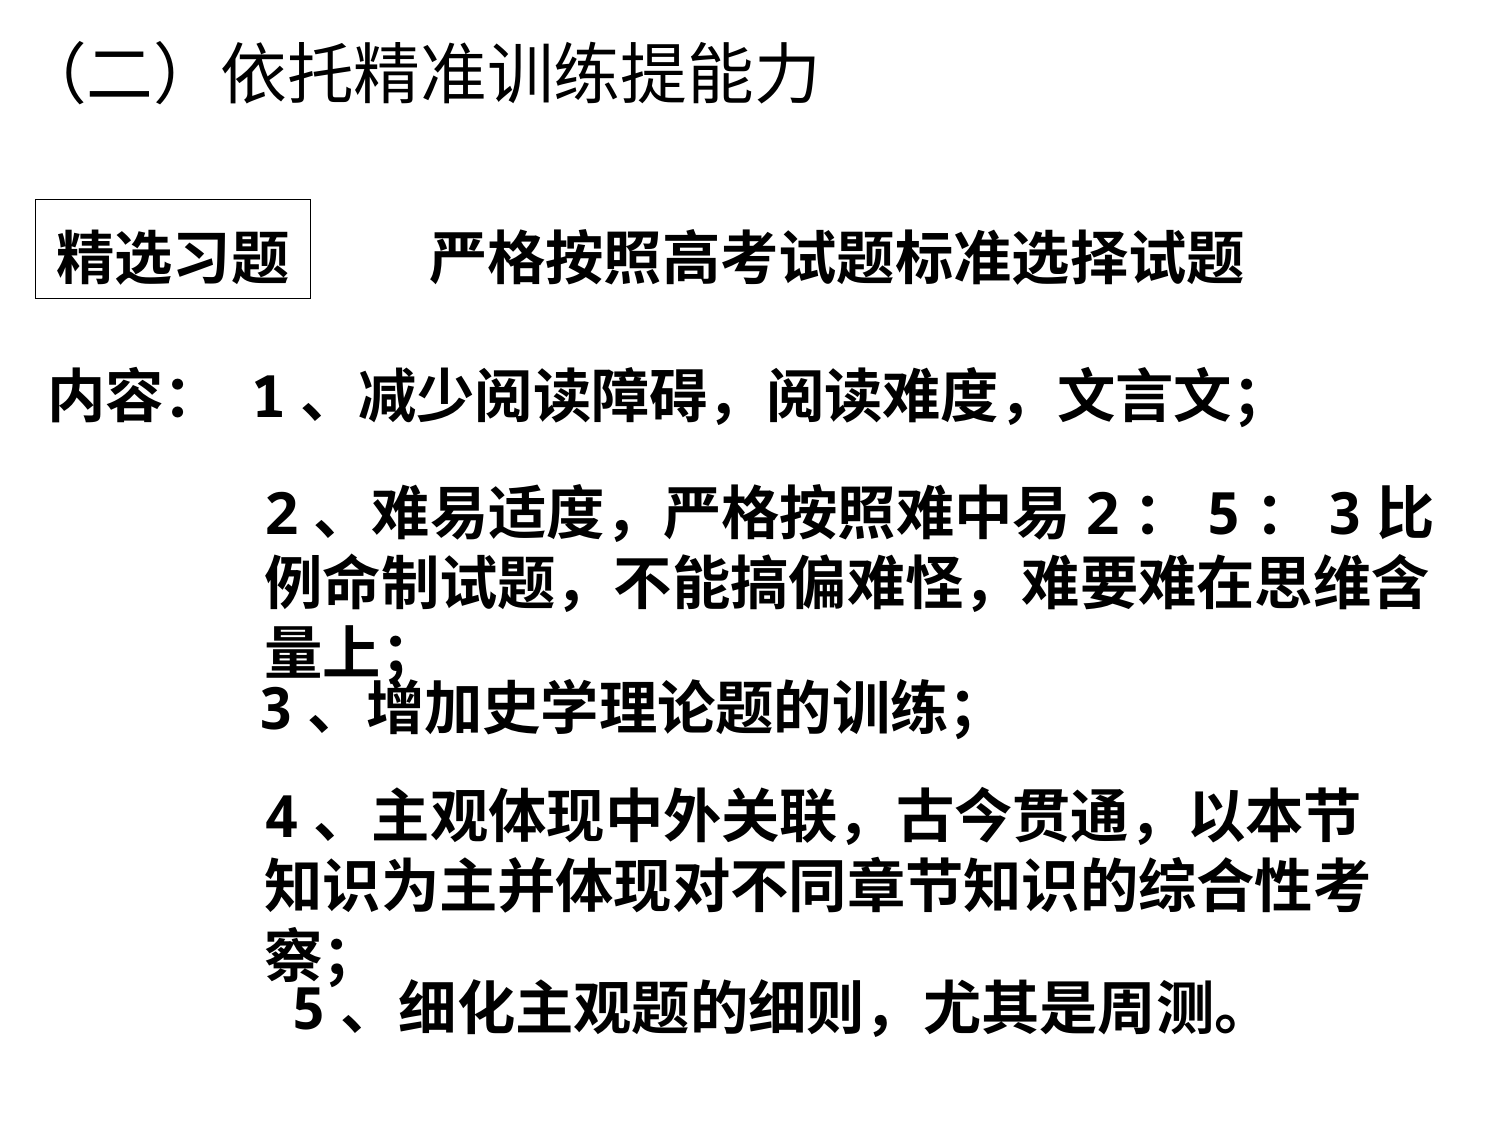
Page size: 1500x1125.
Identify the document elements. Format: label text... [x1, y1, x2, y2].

text_box 严格按照高考试题标准选择试题 [336, 199, 1338, 299]
text_box 1、减少阅读障碍，阅读难度，文言文； [224, 337, 1317, 437]
text_box （二）依托精准训练提能力 [5, 24, 1388, 120]
text_box 内容： [0, 337, 224, 437]
text_box 5、细化主观题的细则，尤其是周测。 [262, 997, 1244, 1049]
text_box 2、难易适度，严格按照难中易2：5：3比例命制试题，不能搞偏难怪，难要难在思维含量上； [249, 468, 1463, 694]
text_box 精选习题 [35, 199, 311, 299]
text_box 3、增加史学理论题的训练； [224, 649, 1041, 749]
text_box 4、主观体现中外关联，古今贯通，以本节知识为主并体现对不同章节知识的综合性考察； [249, 771, 1427, 997]
